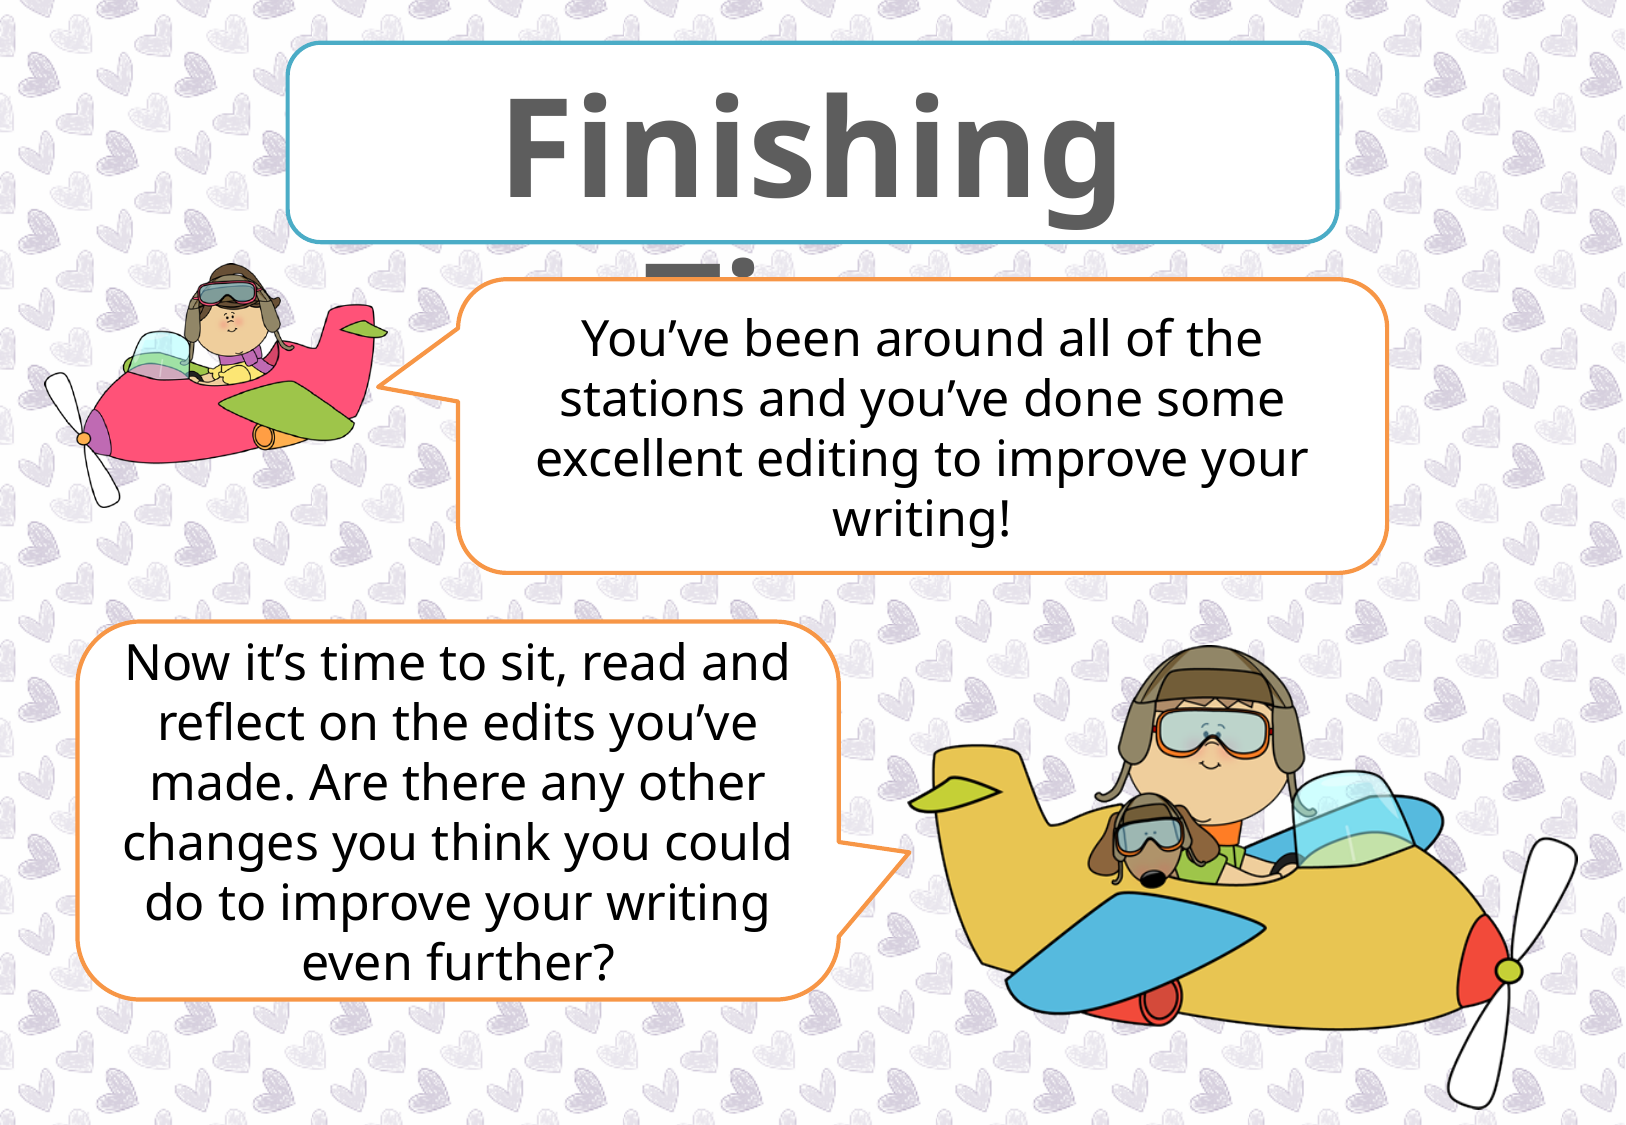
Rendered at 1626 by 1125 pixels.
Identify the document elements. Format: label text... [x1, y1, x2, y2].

text_box You’ve been around all of the stations and you’ve done some excellent editing to improve your writing! [392, 277, 1390, 575]
picture [0, 0, 1626, 1125]
text_box Now it’s time to sit, read and reflect on the edits you’ve made. Are there any other changes you think you could do to improve your writing even further? [75, 619, 901, 1002]
text_box Finishing Time [285, 40, 1340, 245]
